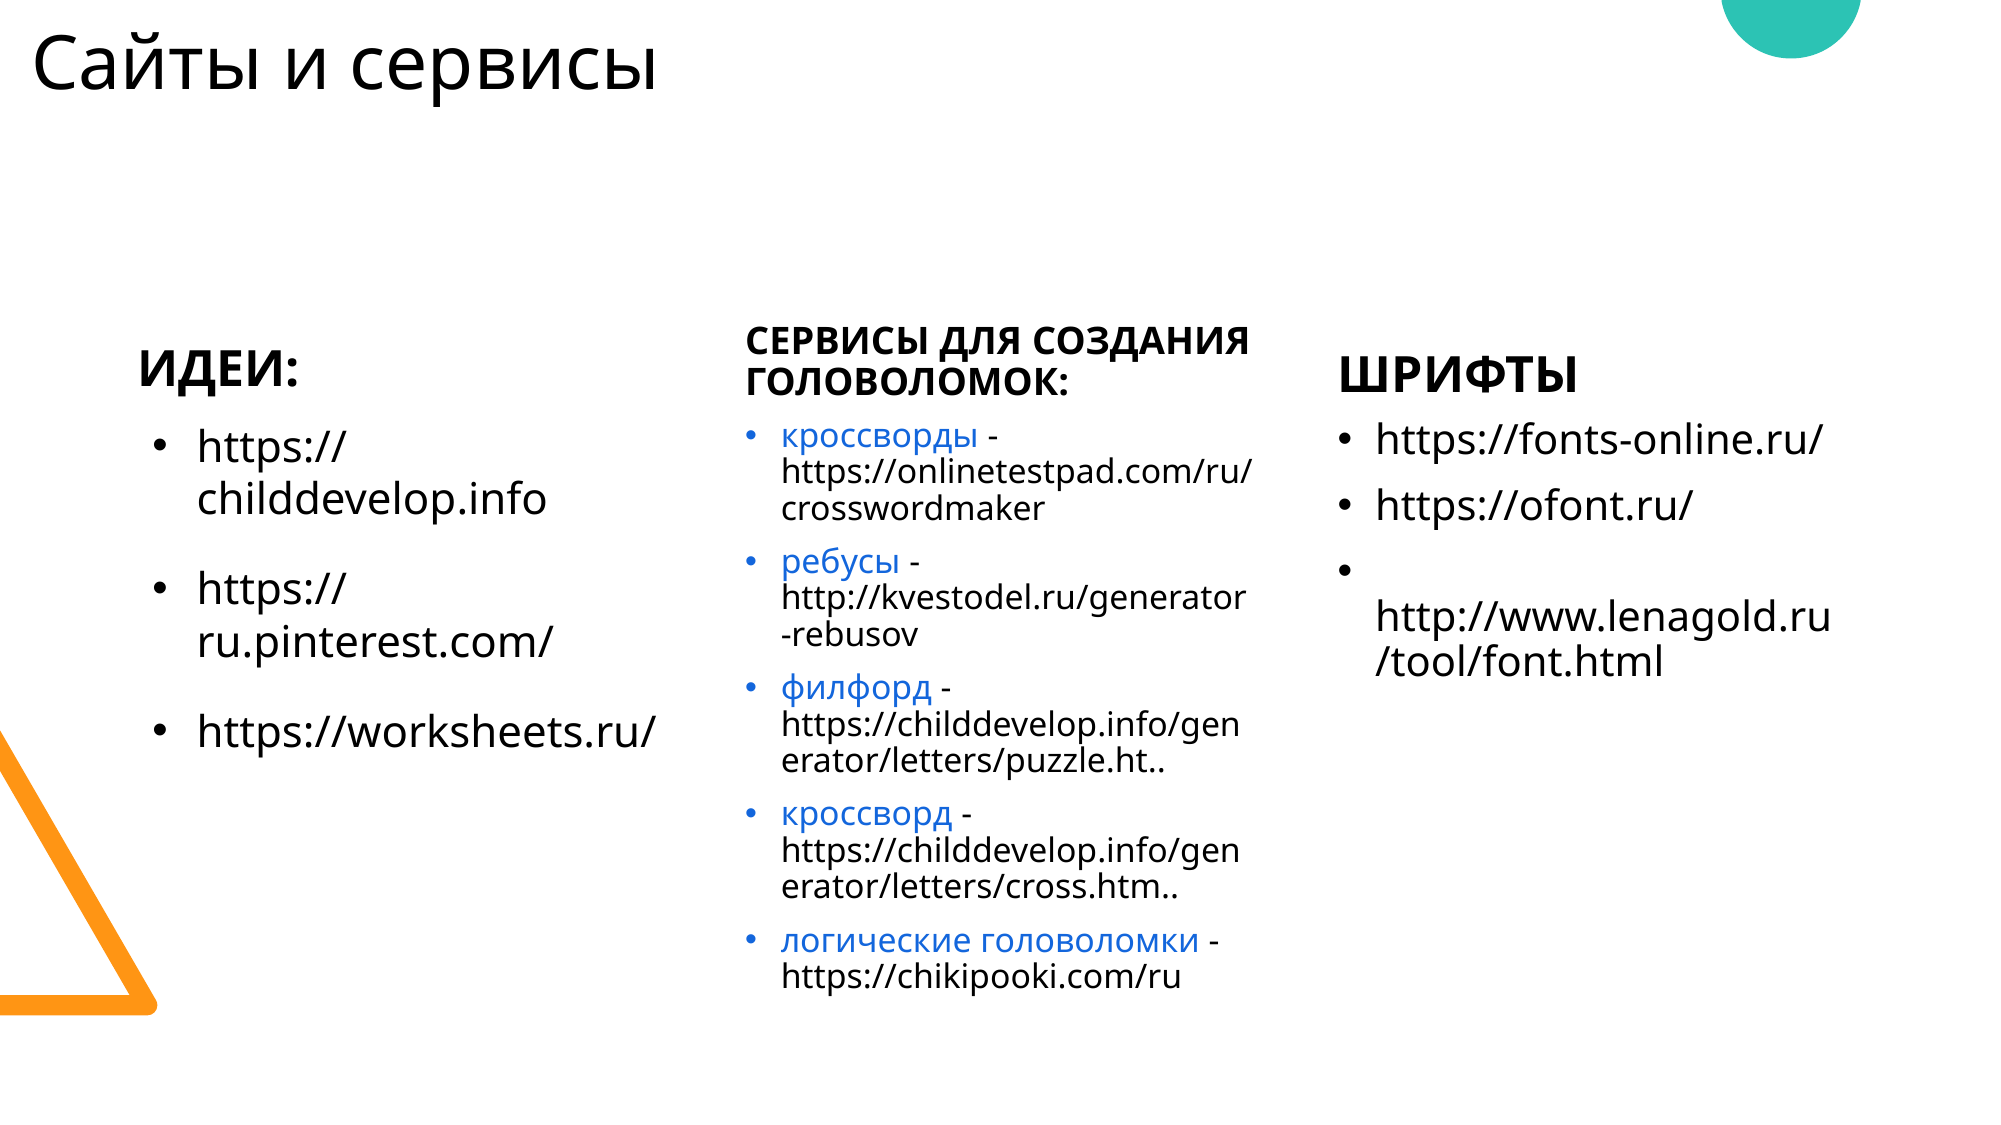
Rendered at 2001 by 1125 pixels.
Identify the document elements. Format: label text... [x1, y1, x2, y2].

list https://childdevelop.info https://ru.pinterest.com/ https://worksheets.ru/ [137, 410, 678, 1016]
list кроссворды - https://onlinetestpad.com/ru/crosswordmaker ребусы - http://kvestodel.ru/generator-rebusov филфорд - https://childdevelop.info/generator/letters/puzzle.ht.. кроссворд - https://childdevelop.info/generator/letters/cross.htm.. логические головоломки - https://chikipooki.com/ru [730, 410, 1271, 1016]
list ШРИФТЫ [1323, 275, 1863, 410]
title Сайты и сервисы [16, 20, 1742, 110]
list https://fonts-online.ru/ https://ofont.ru/ http://www.lenagold.ru/tool/font.html [1323, 410, 1863, 1016]
list ИДЕИ: [122, 268, 663, 404]
list СЕРВИСЫ ДЛЯ СОЗДАНИЯ ГОЛОВОЛОМОК: [730, 275, 1271, 410]
